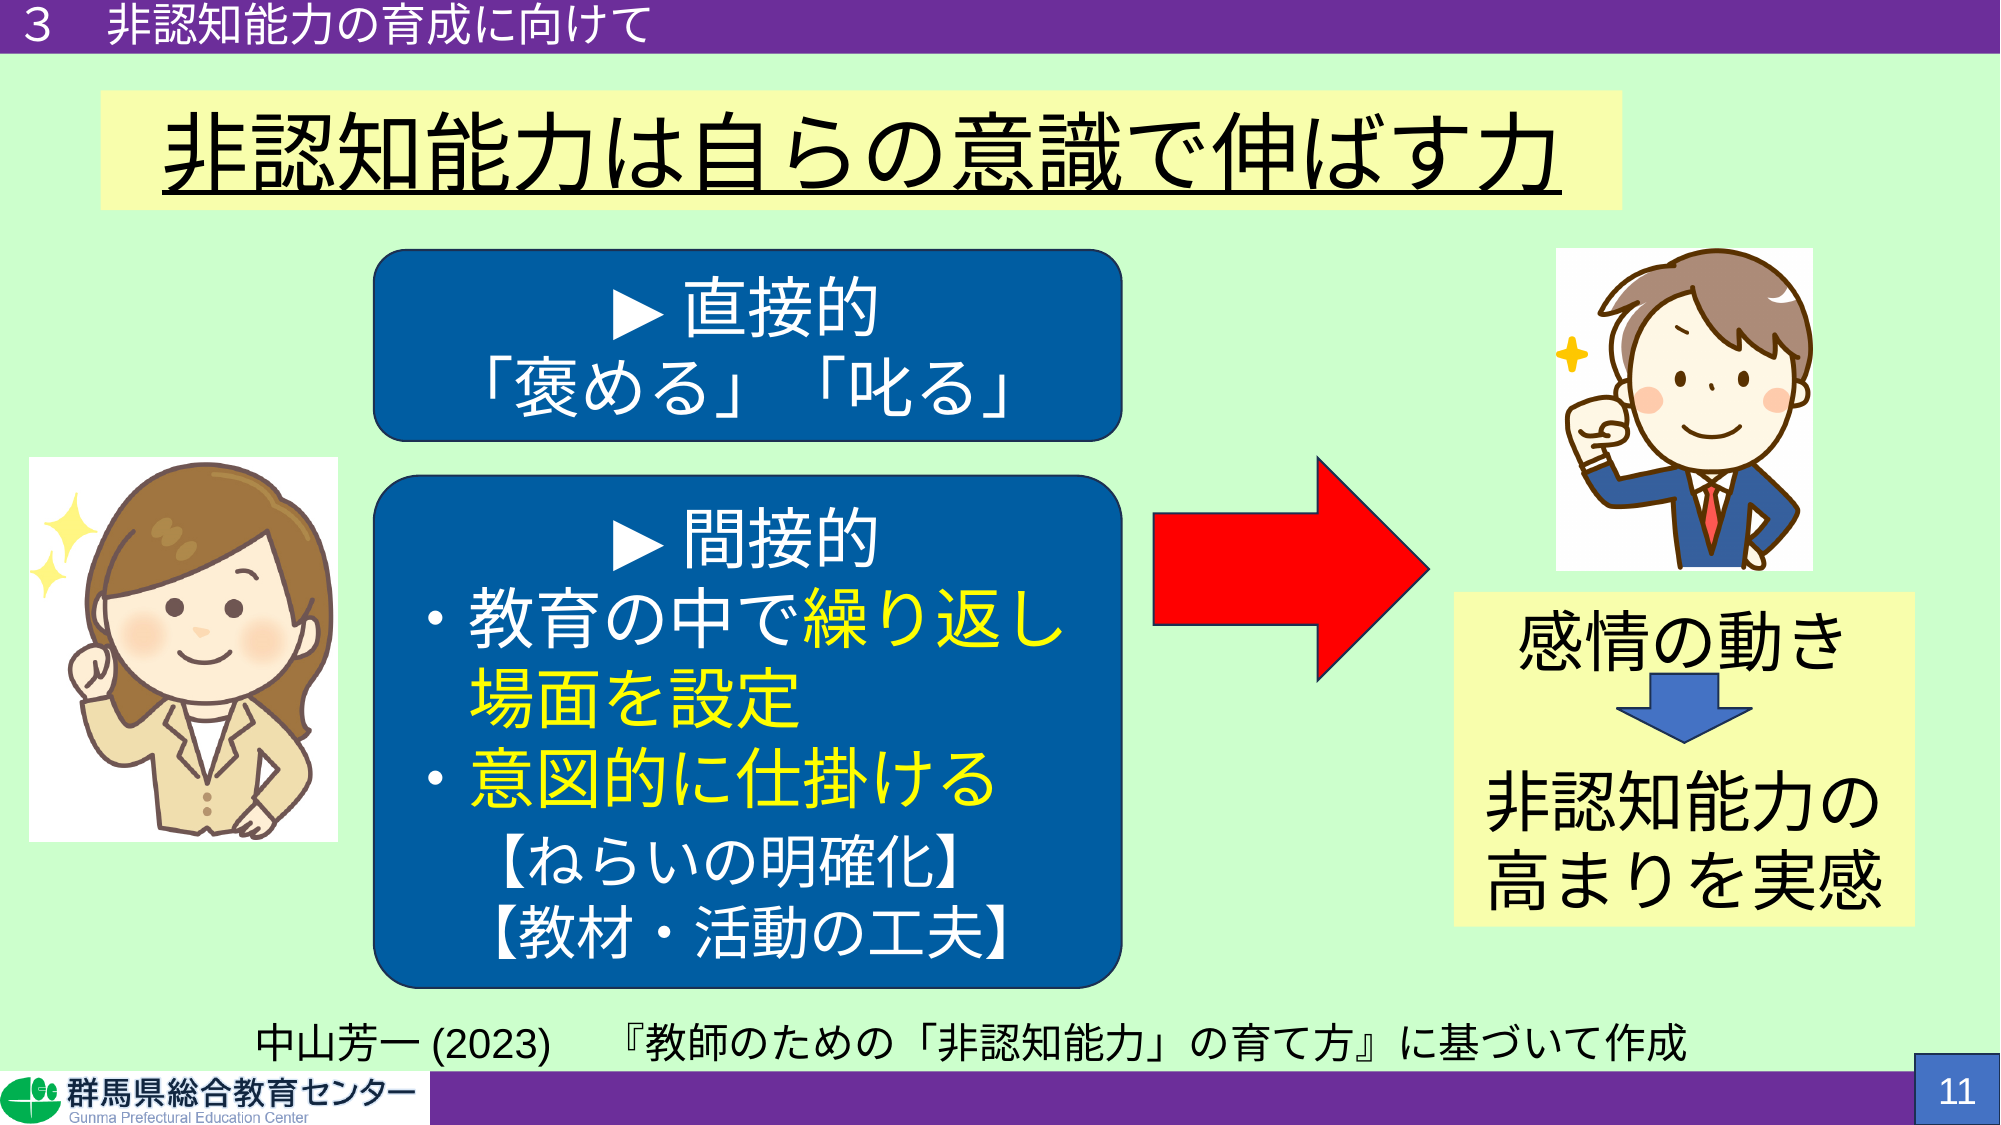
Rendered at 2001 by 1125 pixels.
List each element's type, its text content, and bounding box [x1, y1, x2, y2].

text_box 非認知能力は自らの意識で伸ばす力 [100, 90, 1623, 211]
text_box ▶直接的 「褒める」「叱る」 [373, 249, 1122, 441]
text_box ▶間接的 ・教育の中で繰り返し 場面を設定 ・意図的に仕掛ける 【ねらいの明確化】 【教材・活動の工夫】 [373, 475, 1122, 988]
text_box [433, 1071, 1915, 1125]
text_box [1153, 457, 1430, 681]
picture [29, 457, 338, 842]
text_box [1616, 673, 1753, 743]
text_box 感情の動き 非認知能力の 高まりを実感 [1453, 591, 1915, 927]
text_box 中山芳一(2023) 『教師のための「非認知能力」の育て方』に基づいて作成 [239, 1009, 1761, 1075]
picture [0, 1071, 430, 1125]
title ３ 非認知能力の育成に向けて [0, 0, 2000, 54]
picture [1556, 248, 1813, 571]
text_box 11 [1915, 1053, 2000, 1125]
